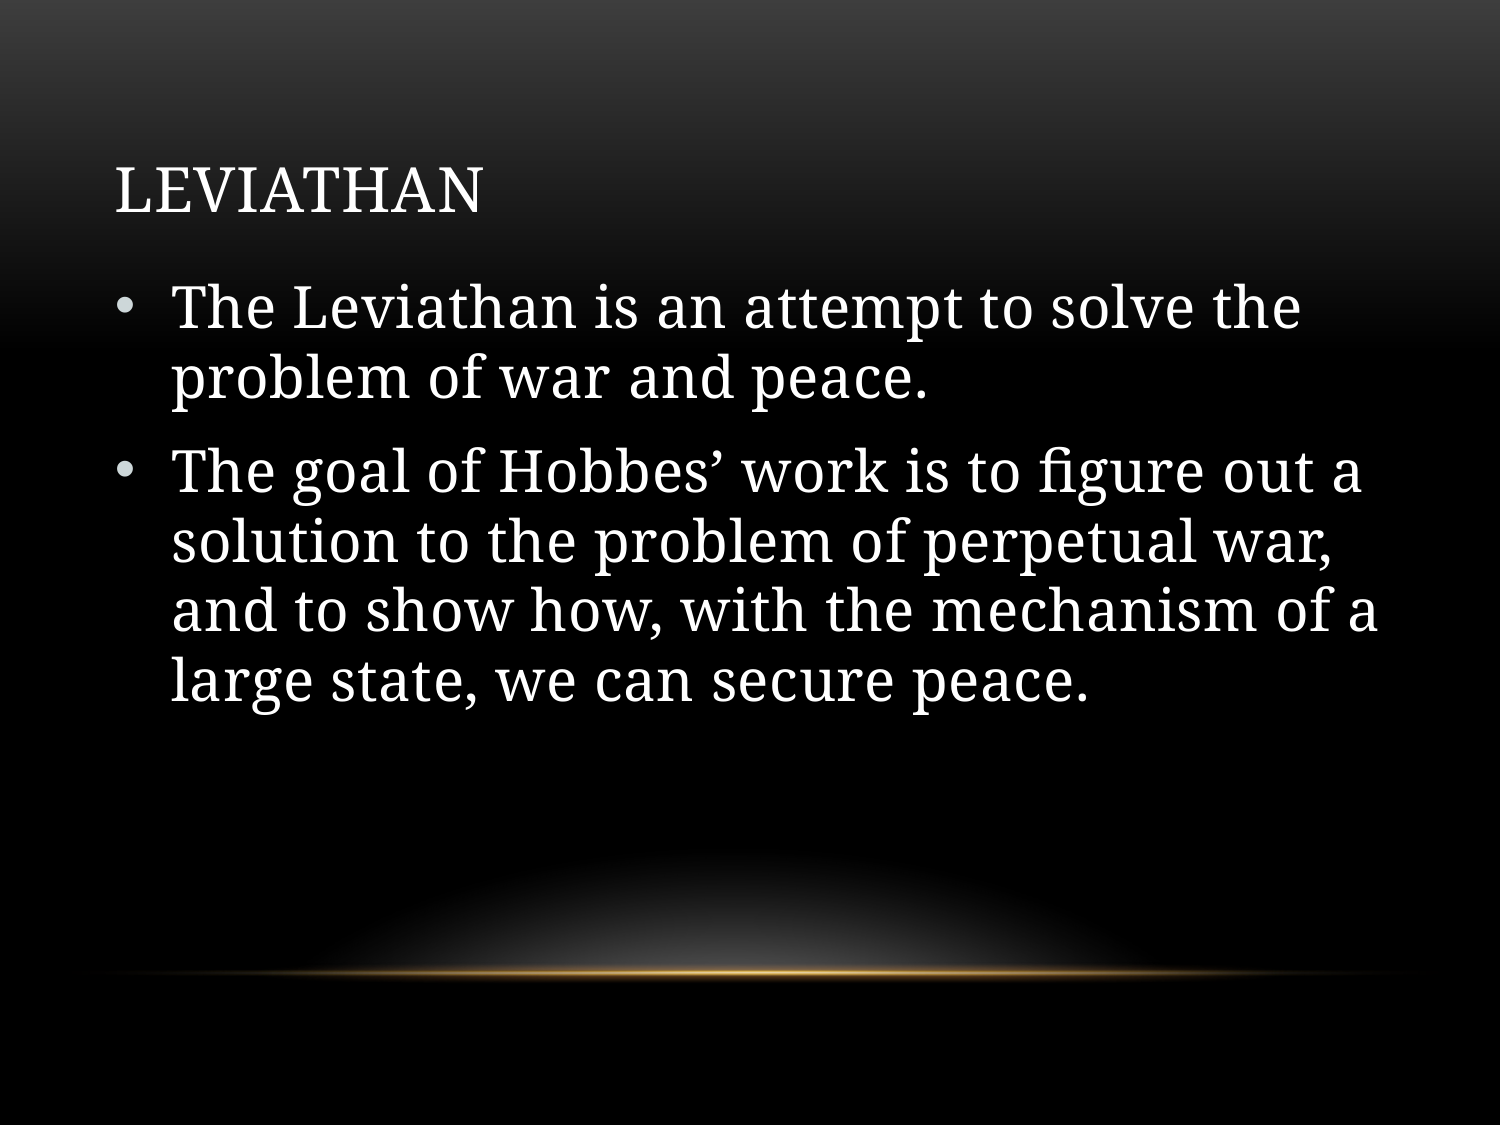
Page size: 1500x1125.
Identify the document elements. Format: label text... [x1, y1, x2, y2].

list The Leviathan is an attempt to solve the problem of war and peace. The goal of Hobbes’ work is to figure out a solution to the problem of perpetual war, and to show how, with the mechanism of a large state, we can secure peace. [99, 262, 1400, 938]
title Leviathan [99, 45, 1400, 233]
picture [0, 0, 1500, 1125]
